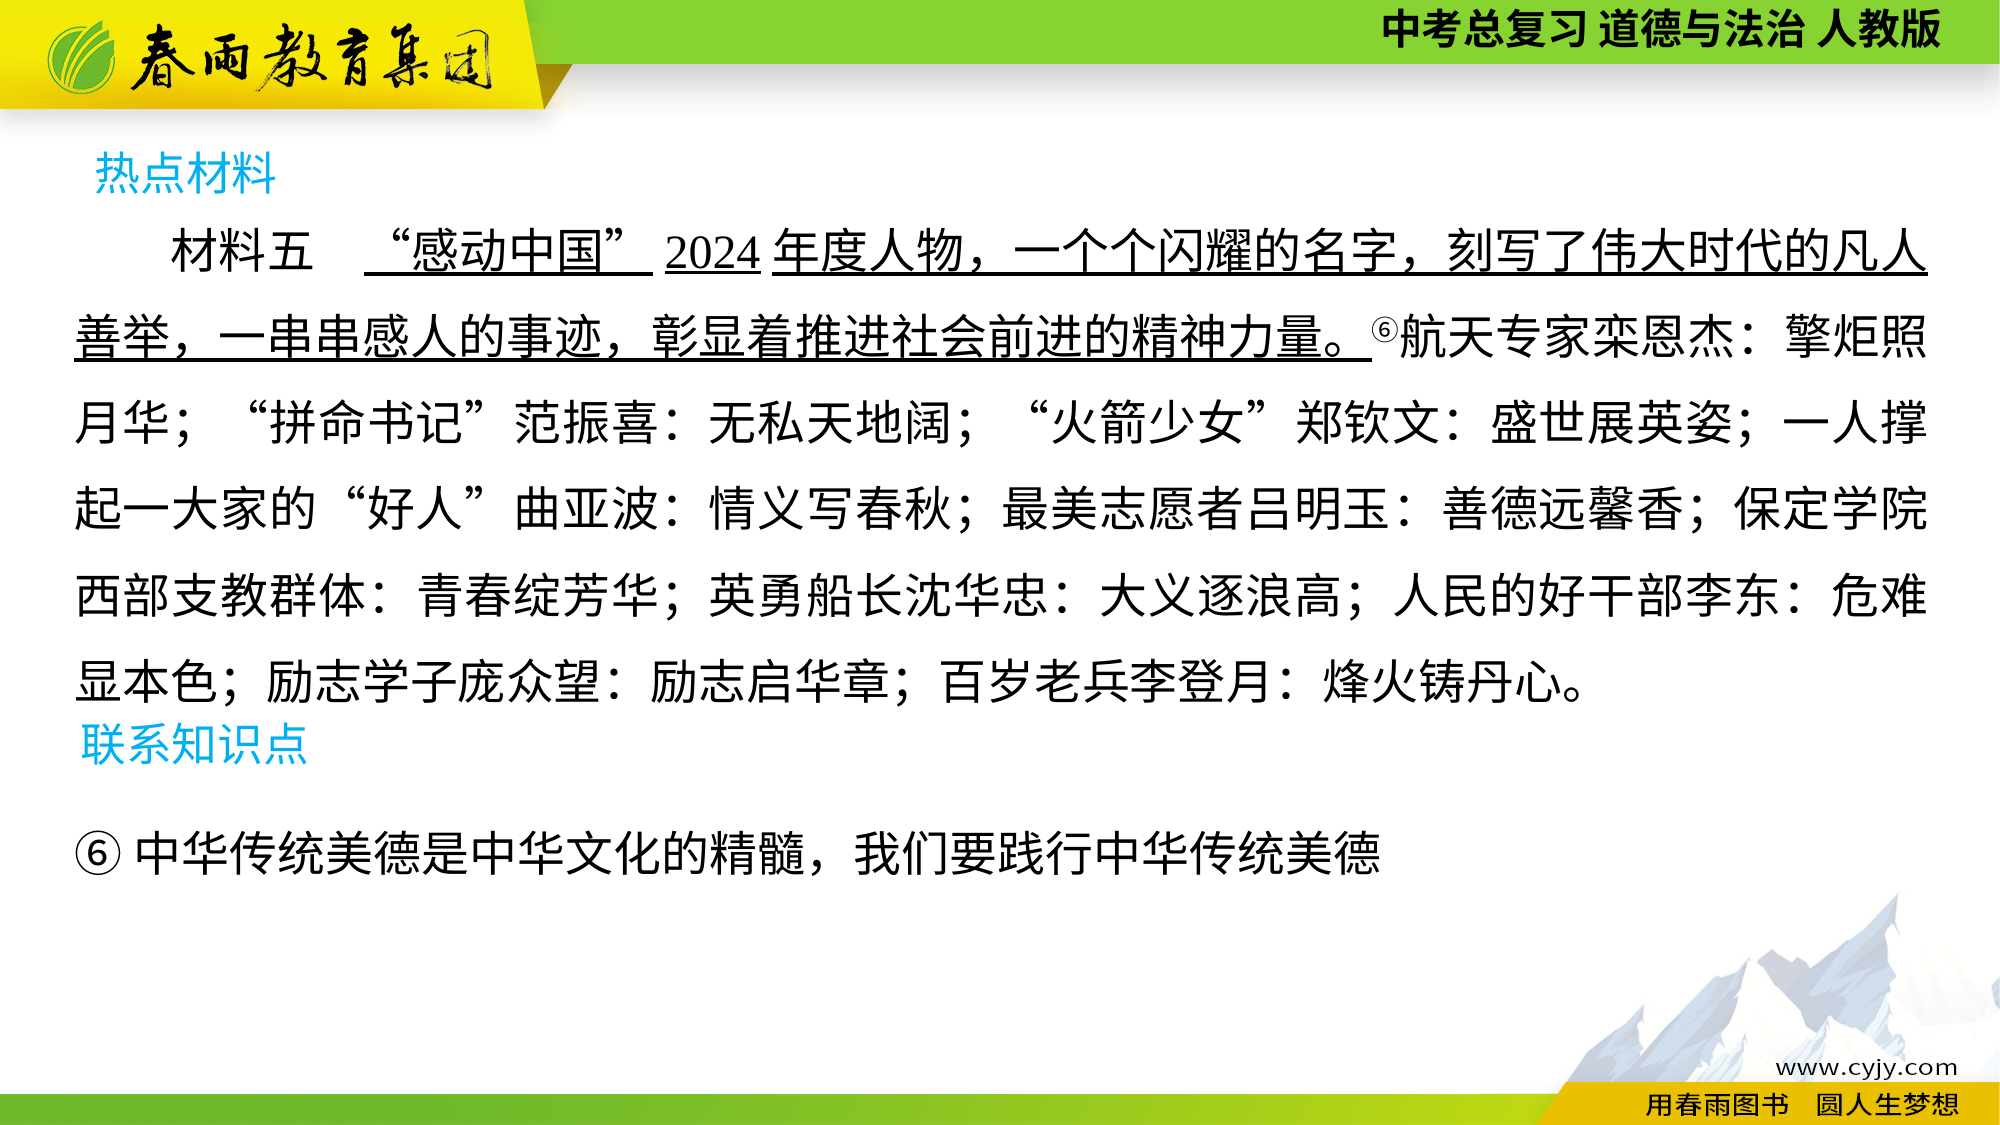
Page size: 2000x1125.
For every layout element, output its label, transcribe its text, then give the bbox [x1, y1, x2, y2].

text_box 热点材料 [79, 137, 293, 207]
picture [0, 0, 2000, 1125]
list 材料五 “感动中国”2024年度人物，一个个闪耀的名字，刻写了伟大时代的凡人善举，一串串感人的事迹，彰显着推进社会前进的精神力量。⑥航天专家栾恩杰：擎炬照月华；“拼命书记”范振喜：无私天地阔；“火箭少女”郑钦文：盛世展英姿；一人撑起一大家的“好人”曲亚波：情义写春秋；最美志愿者吕明玉：善德远馨香；保定学院西部支教群体：青春绽芳华；英勇船长沈华忠：大义逐浪高；人民的好干部李东：危难显本色；励志学子庞众望：励志启华章；百岁老兵李登月：烽火铸丹心。 ⑥中华传统美德是中华文化的精髓，我们要践行中华传统美德 [59, 184, 1944, 897]
text_box 联系知识点 [65, 708, 325, 779]
